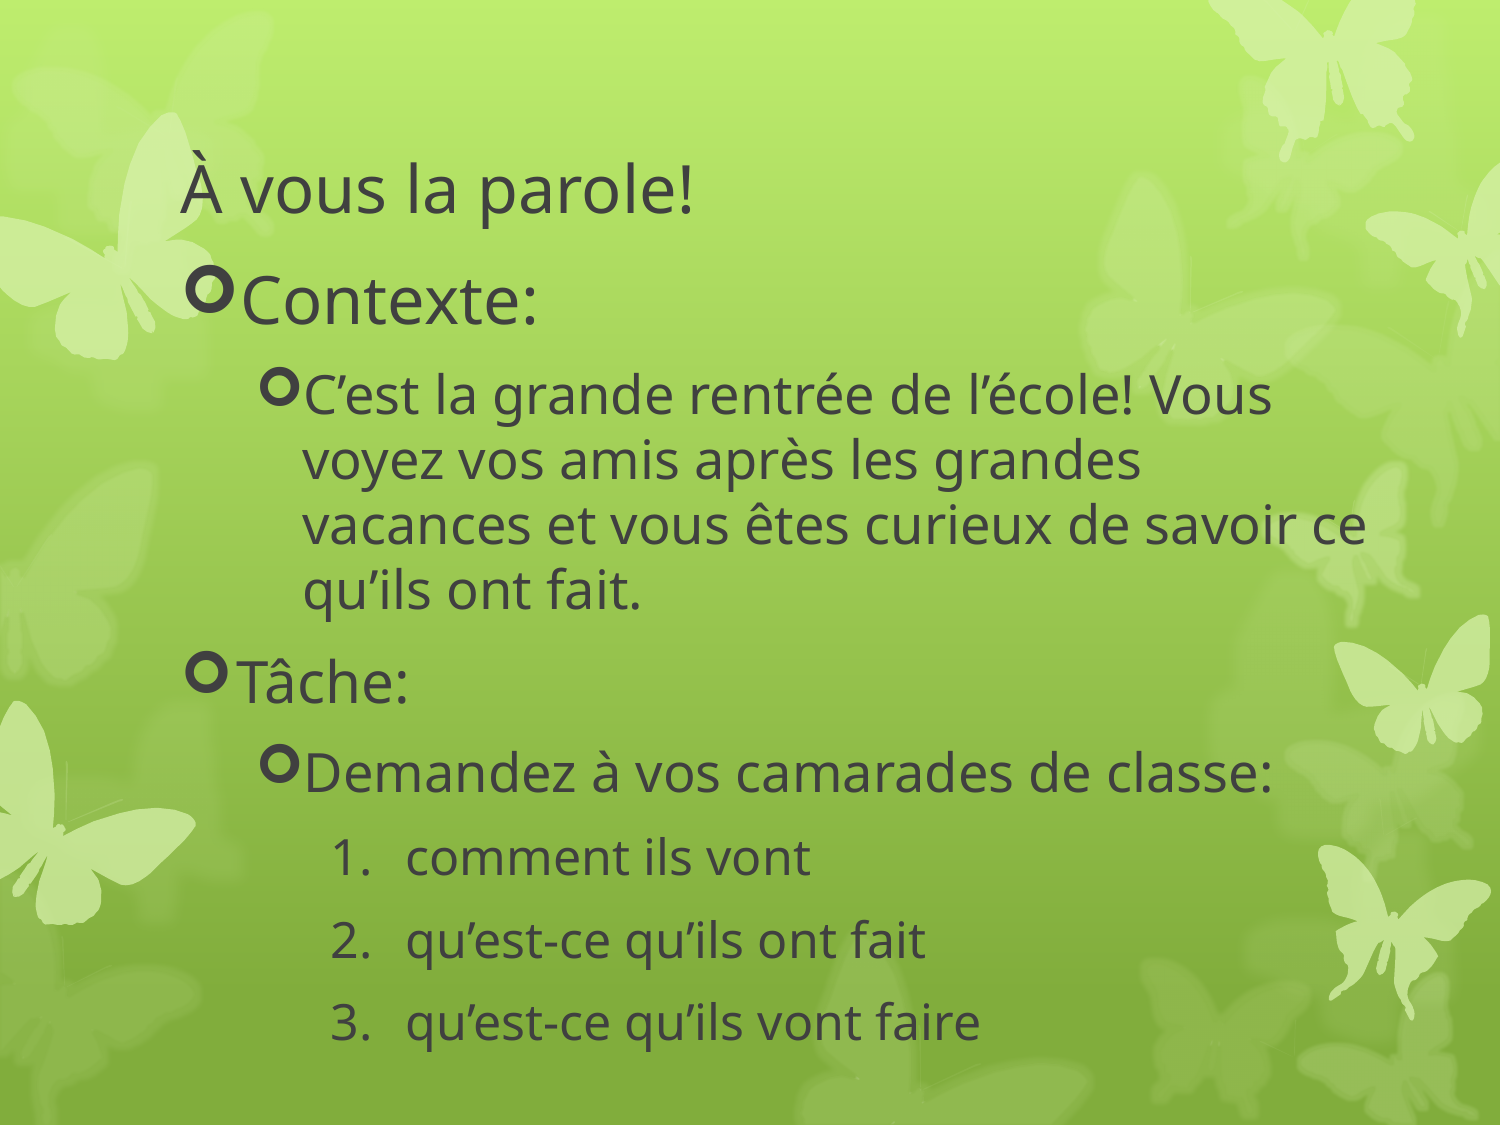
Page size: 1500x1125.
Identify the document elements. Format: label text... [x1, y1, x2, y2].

title À vous la parole! [165, 110, 1335, 249]
list Contexte: C’est la grande rentrée de l’école! Vous voyez vos amis après les grandes vacances et vous êtes curieux de savoir ce qu’ils ont fait. Tâche: Demandez à vos camarades de classe: comment ils vont qu’est-ce qu’ils ont fait qu’est-ce qu’ils vont faire [165, 249, 1400, 1088]
